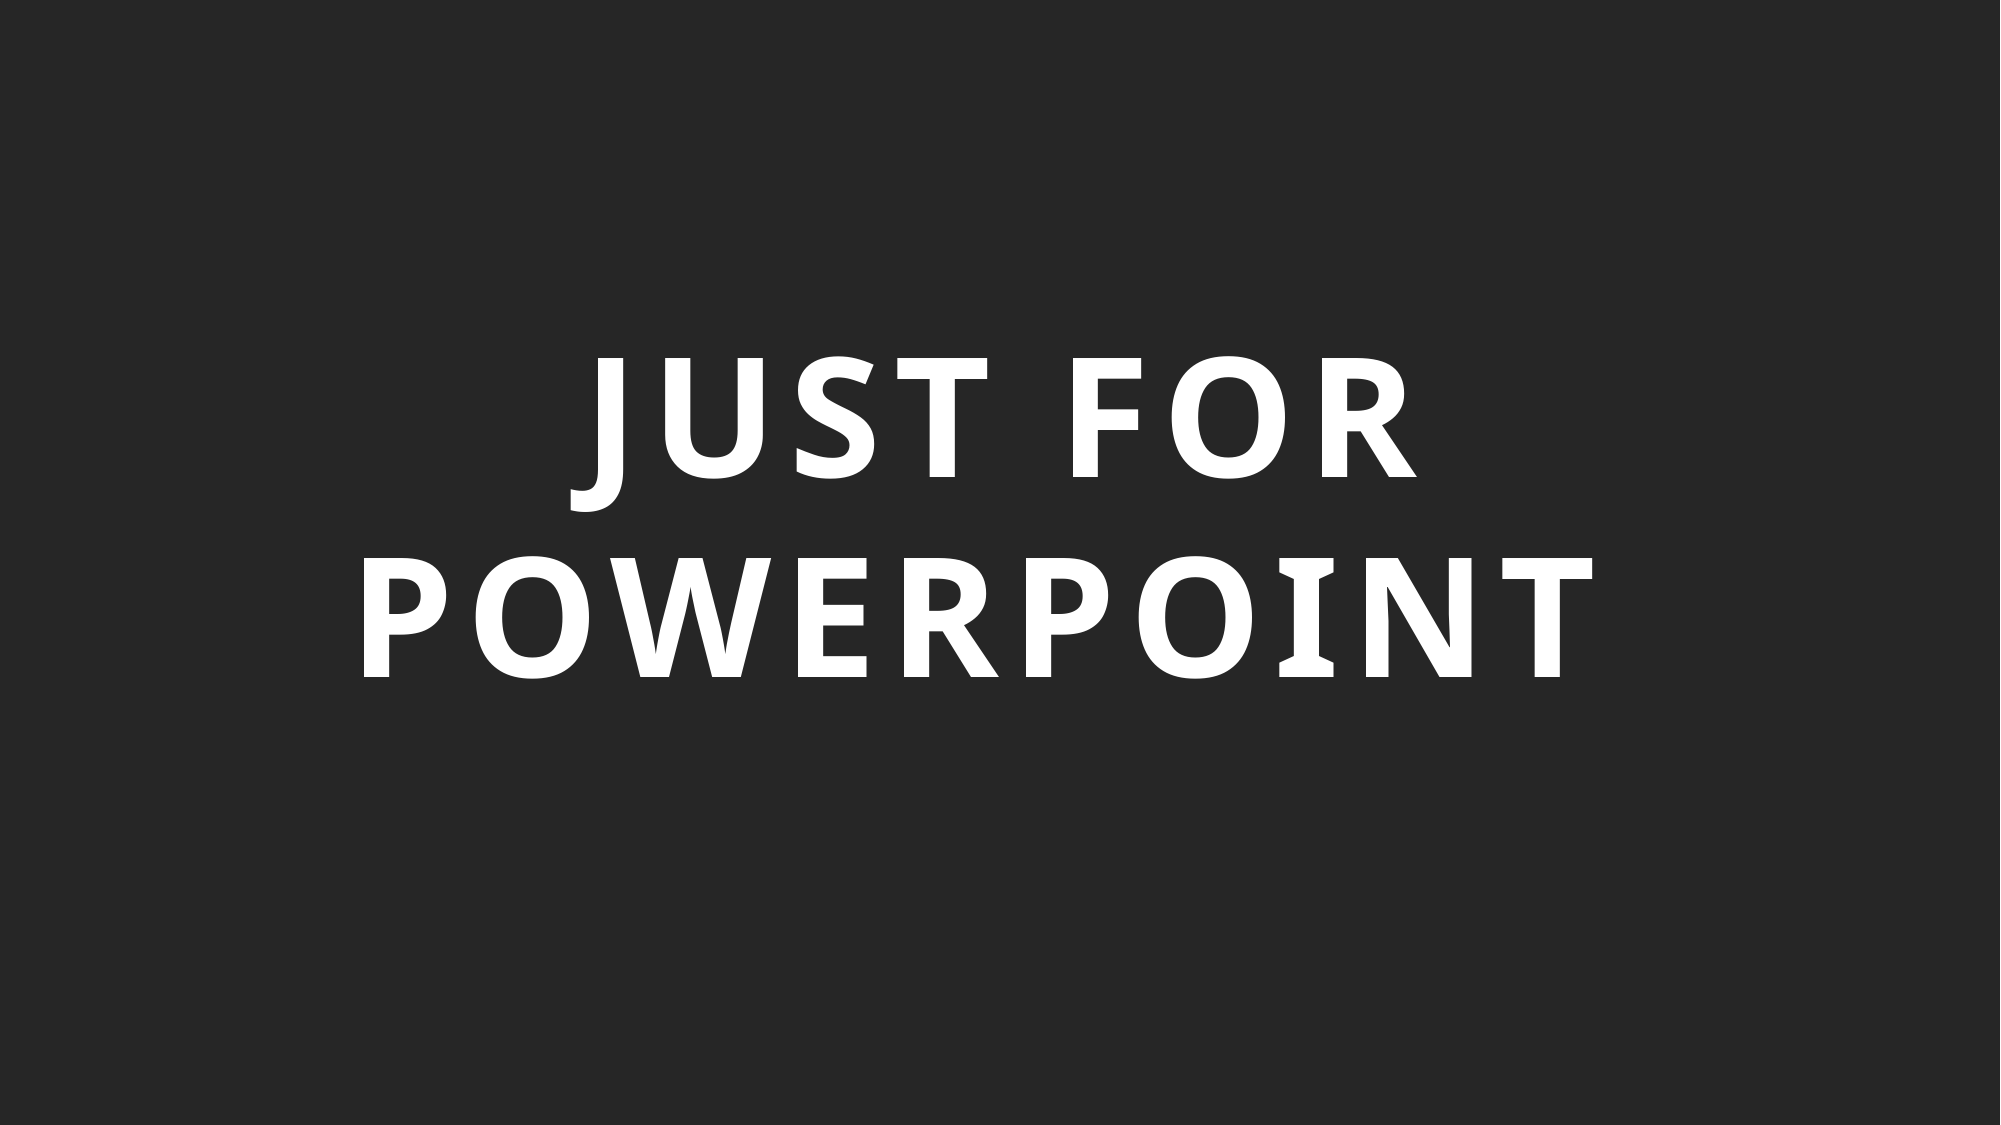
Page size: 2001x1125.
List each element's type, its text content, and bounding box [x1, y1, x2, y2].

text_box JUST FOR POWERPOINT [168, 303, 1835, 719]
